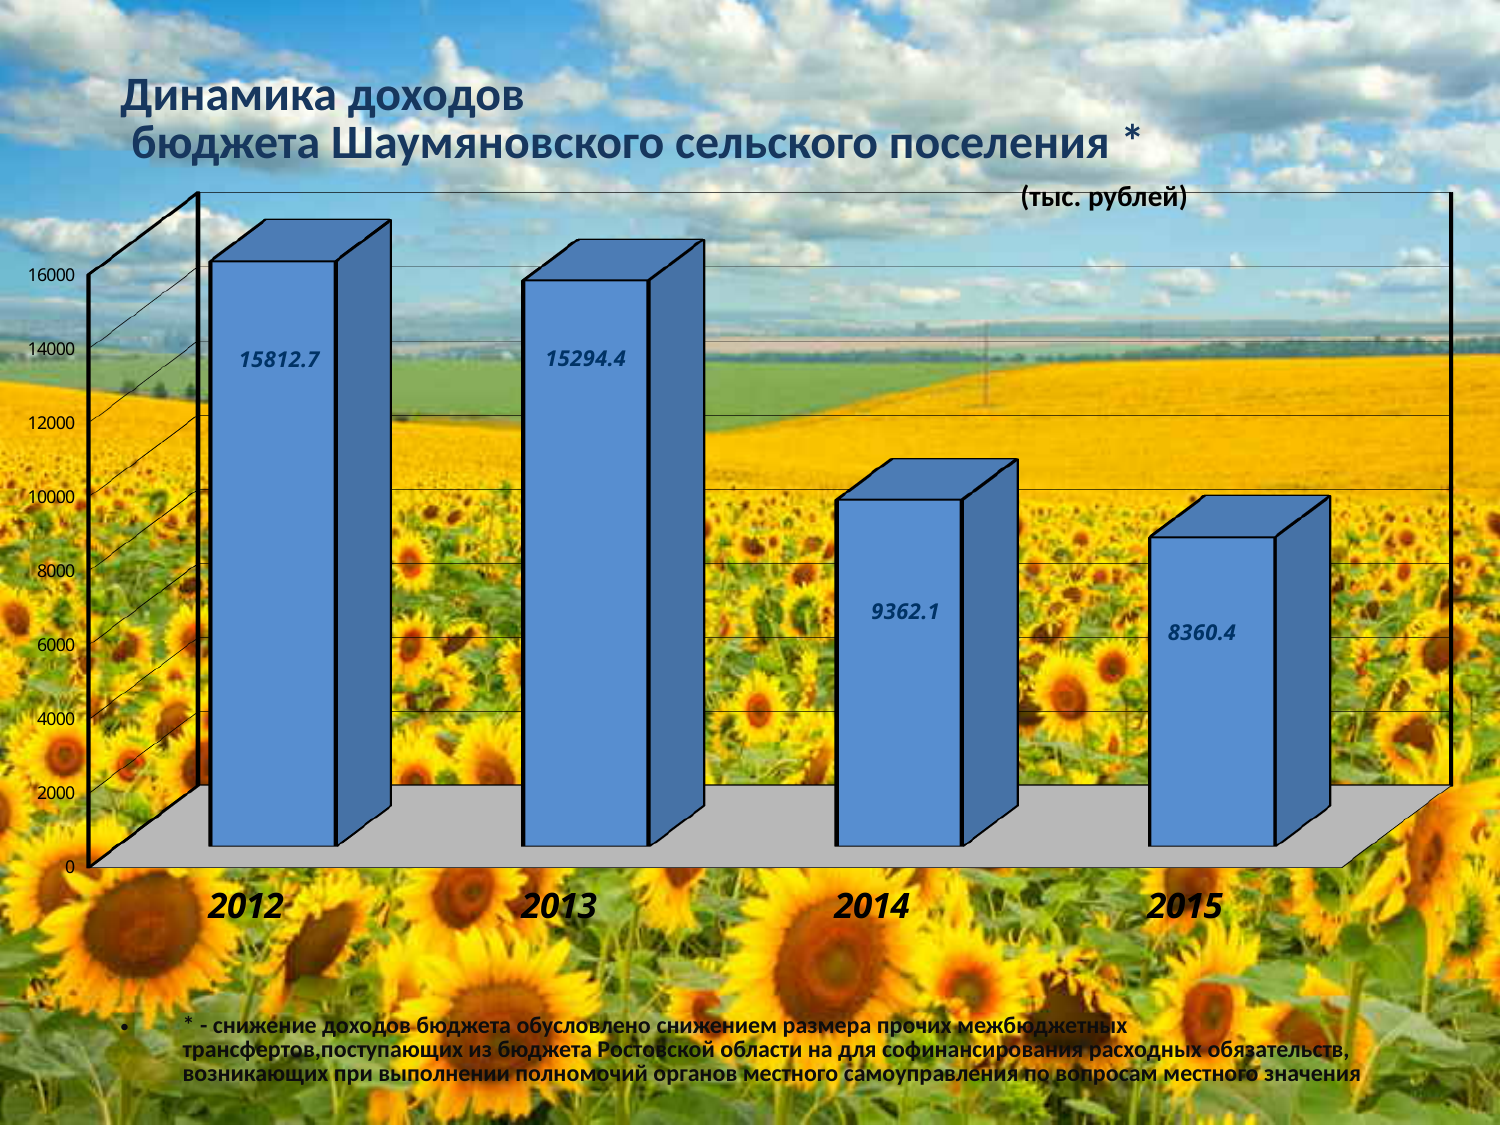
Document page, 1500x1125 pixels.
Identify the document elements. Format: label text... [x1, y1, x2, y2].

title Динамика доходов бюджета Шаумяновского сельского поселения * (тыс. рублей) [105, 35, 1301, 174]
chart [0, 175, 1472, 1011]
list * - снижение доходов бюджета обусловлено снижением размера прочих межбюджетных трансфертов,поступающих из бюджета Ростовской области на для софинансирования расходных обязательств, возникающих при выполнении полномочий органов местного самоуправления по вопросам местного значения [105, 1019, 1401, 1101]
picture [0, 0, 1500, 1125]
